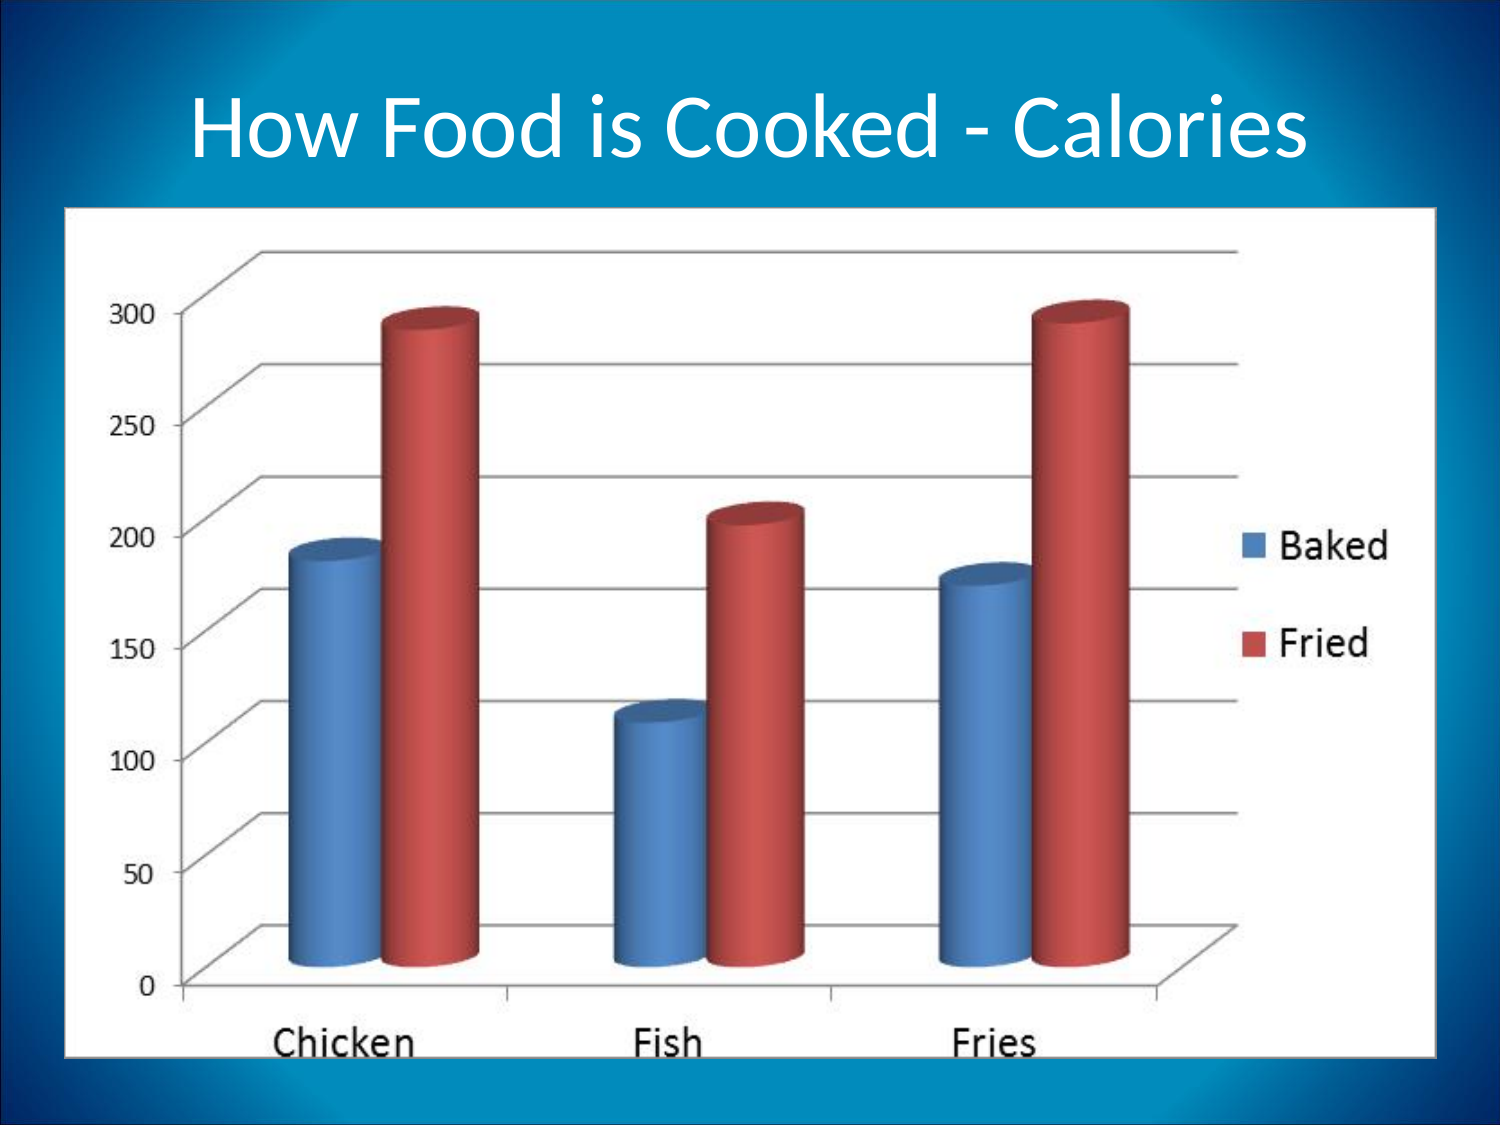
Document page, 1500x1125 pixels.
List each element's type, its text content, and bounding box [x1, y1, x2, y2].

picture [0, 0, 1500, 1125]
title How Food is Cooked - Calories [74, 44, 1426, 197]
